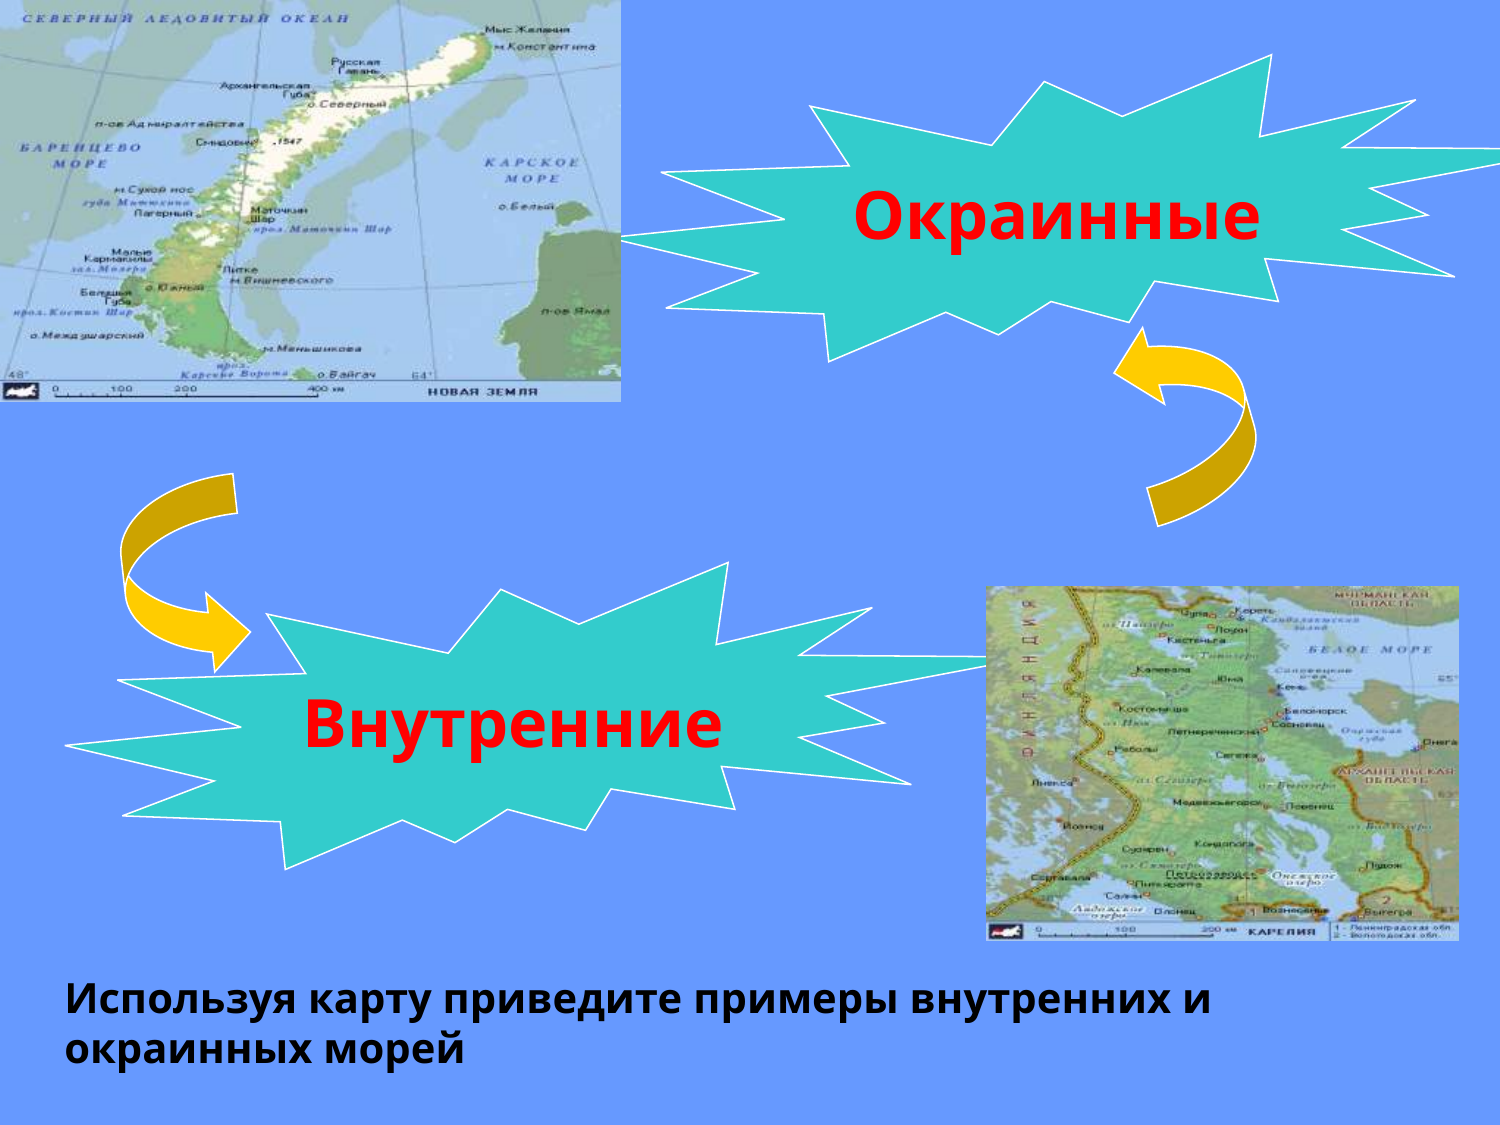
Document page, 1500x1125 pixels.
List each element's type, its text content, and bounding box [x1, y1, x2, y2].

text_box Используя карту приведите примеры внутренних и окраинных морей [49, 964, 1405, 1079]
picture [0, 0, 621, 402]
text_box Окраинные [625, 54, 1500, 362]
text_box [1114, 327, 1256, 527]
text_box Внутренние [64, 562, 980, 870]
text_box [120, 473, 251, 673]
picture [985, 585, 1459, 941]
